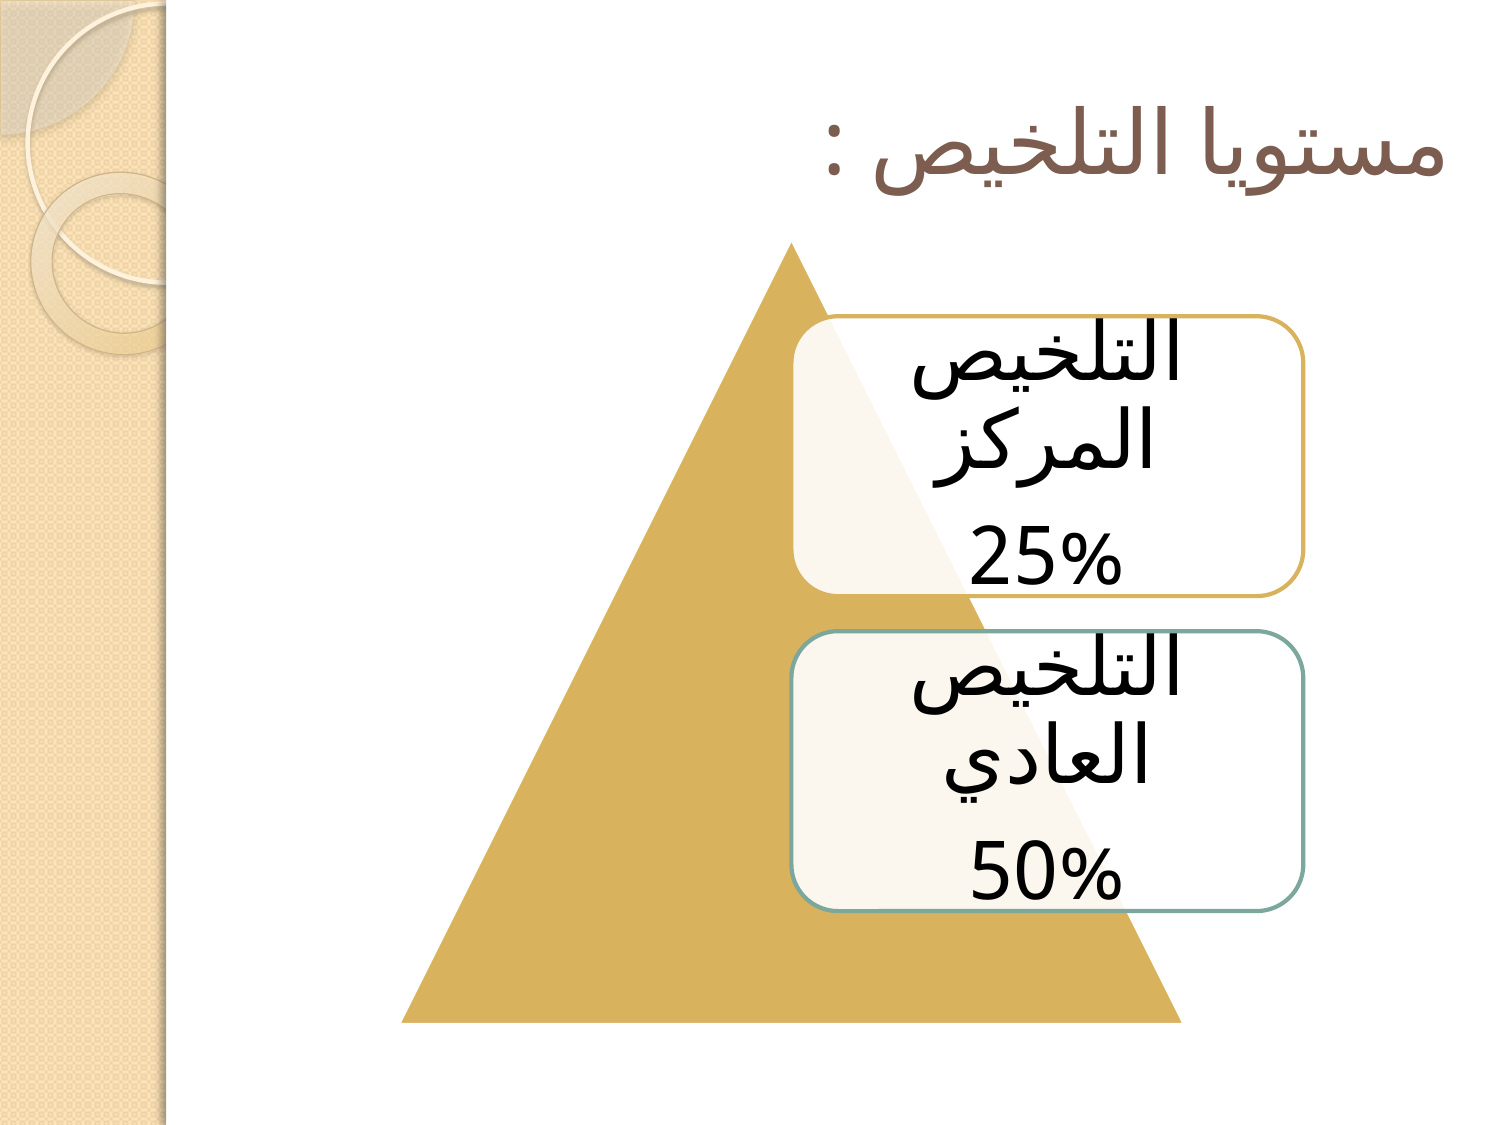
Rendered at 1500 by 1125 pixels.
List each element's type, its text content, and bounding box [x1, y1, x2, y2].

title مستويا التلخيص : [235, 45, 1466, 233]
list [235, 237, 1466, 1026]
